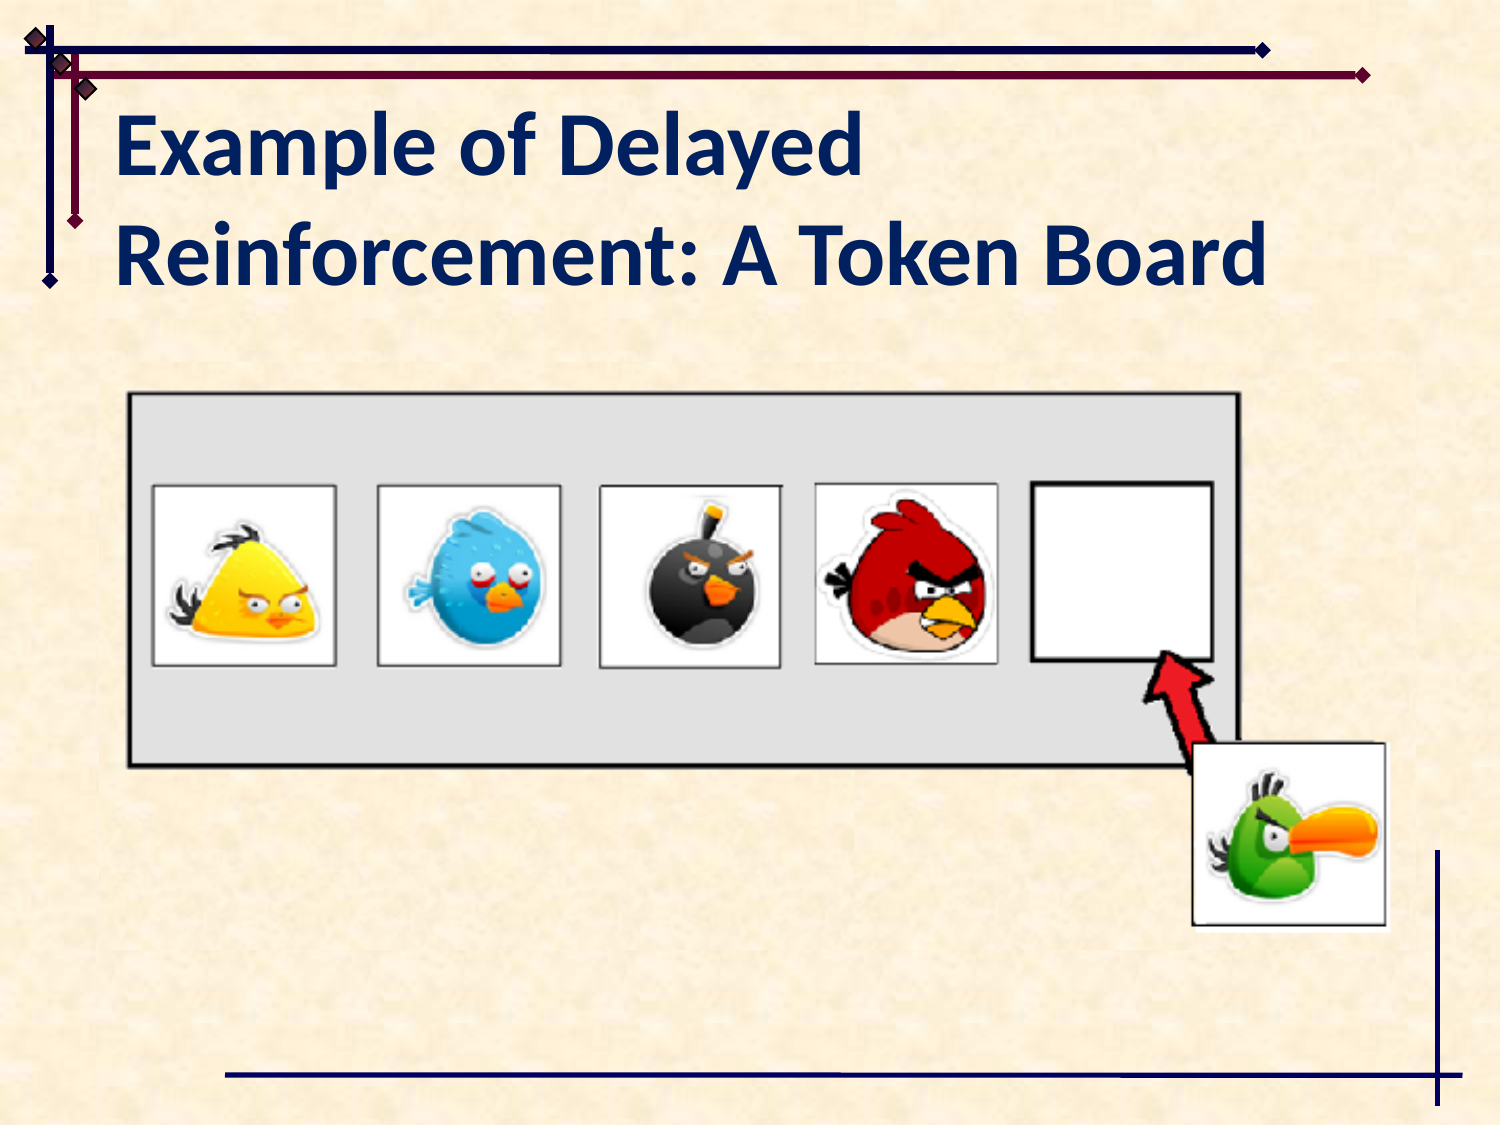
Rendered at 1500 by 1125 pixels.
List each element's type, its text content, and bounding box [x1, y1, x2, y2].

picture [0, 0, 1500, 1125]
title Example of Delayed Reinforcement: A Token Board [99, 99, 1450, 288]
